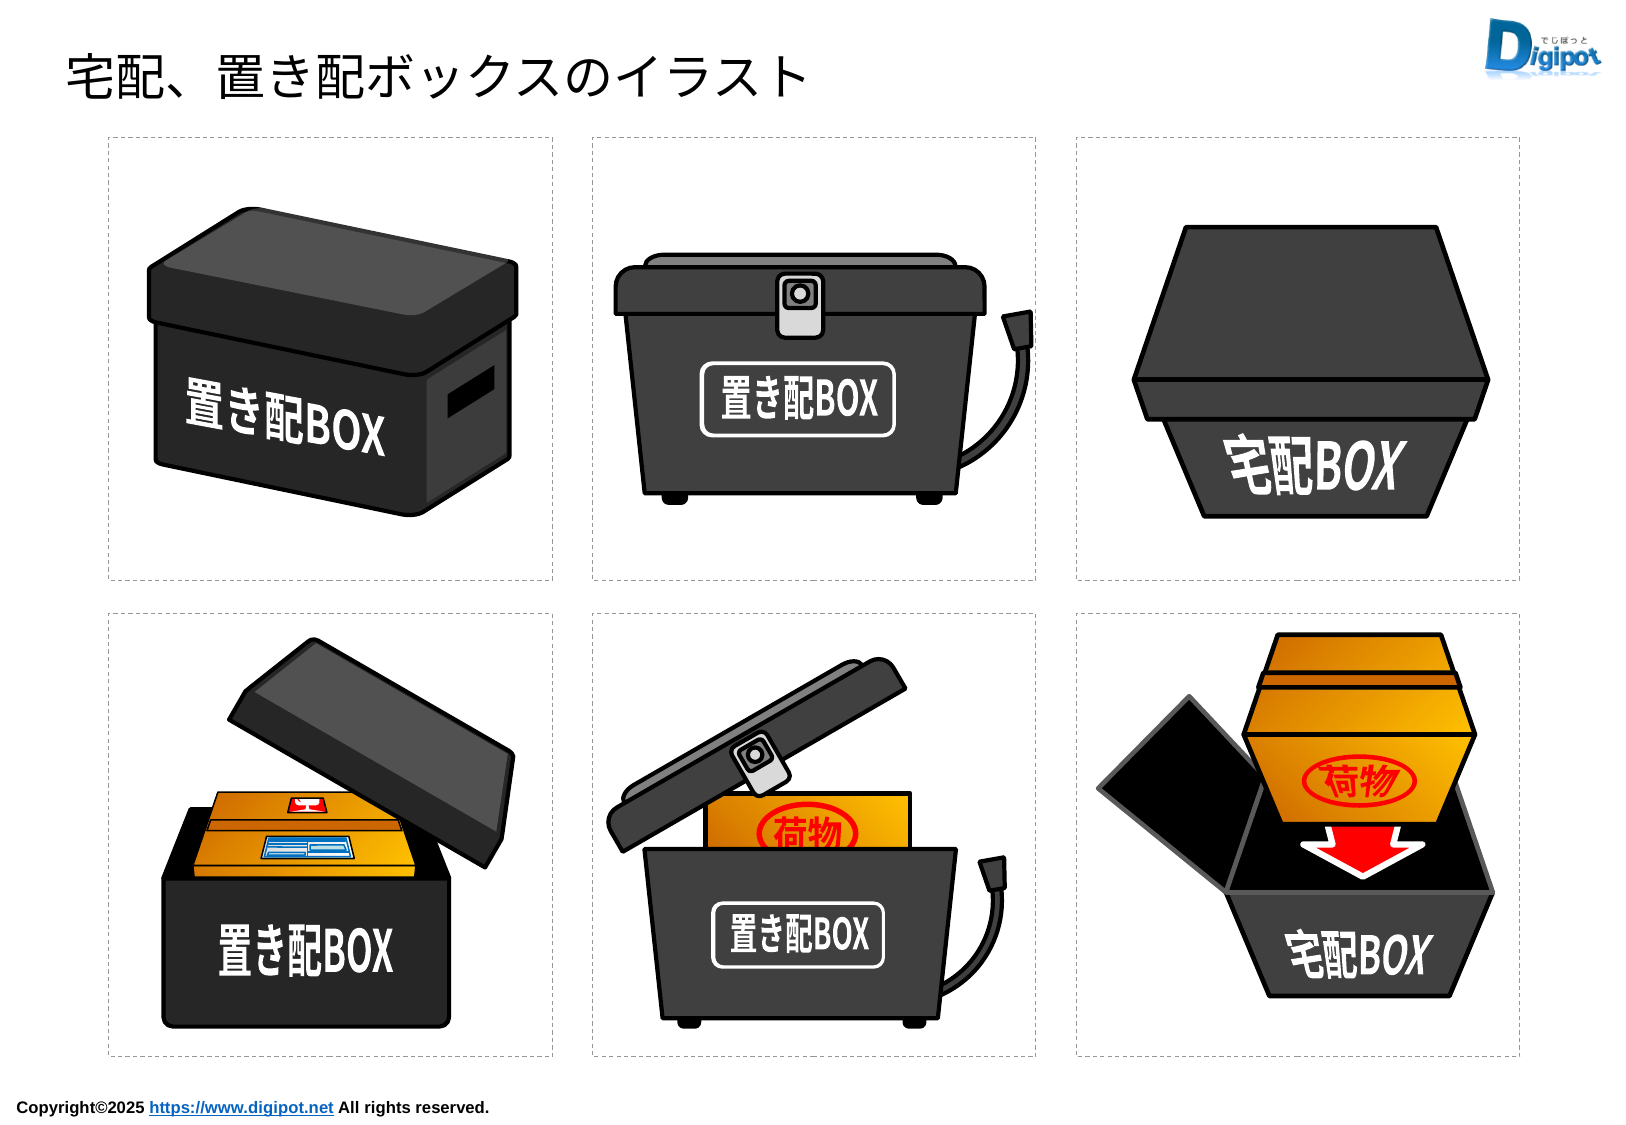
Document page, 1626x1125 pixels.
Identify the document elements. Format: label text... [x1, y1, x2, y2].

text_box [163, 688, 534, 1027]
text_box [1133, 226, 1489, 517]
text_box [593, 719, 1007, 1027]
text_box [148, 208, 517, 516]
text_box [615, 254, 1034, 503]
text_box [1098, 634, 1493, 996]
picture [1485, 18, 1602, 82]
text_box 宅配、置き配ボックスのイラスト [50, 38, 828, 113]
